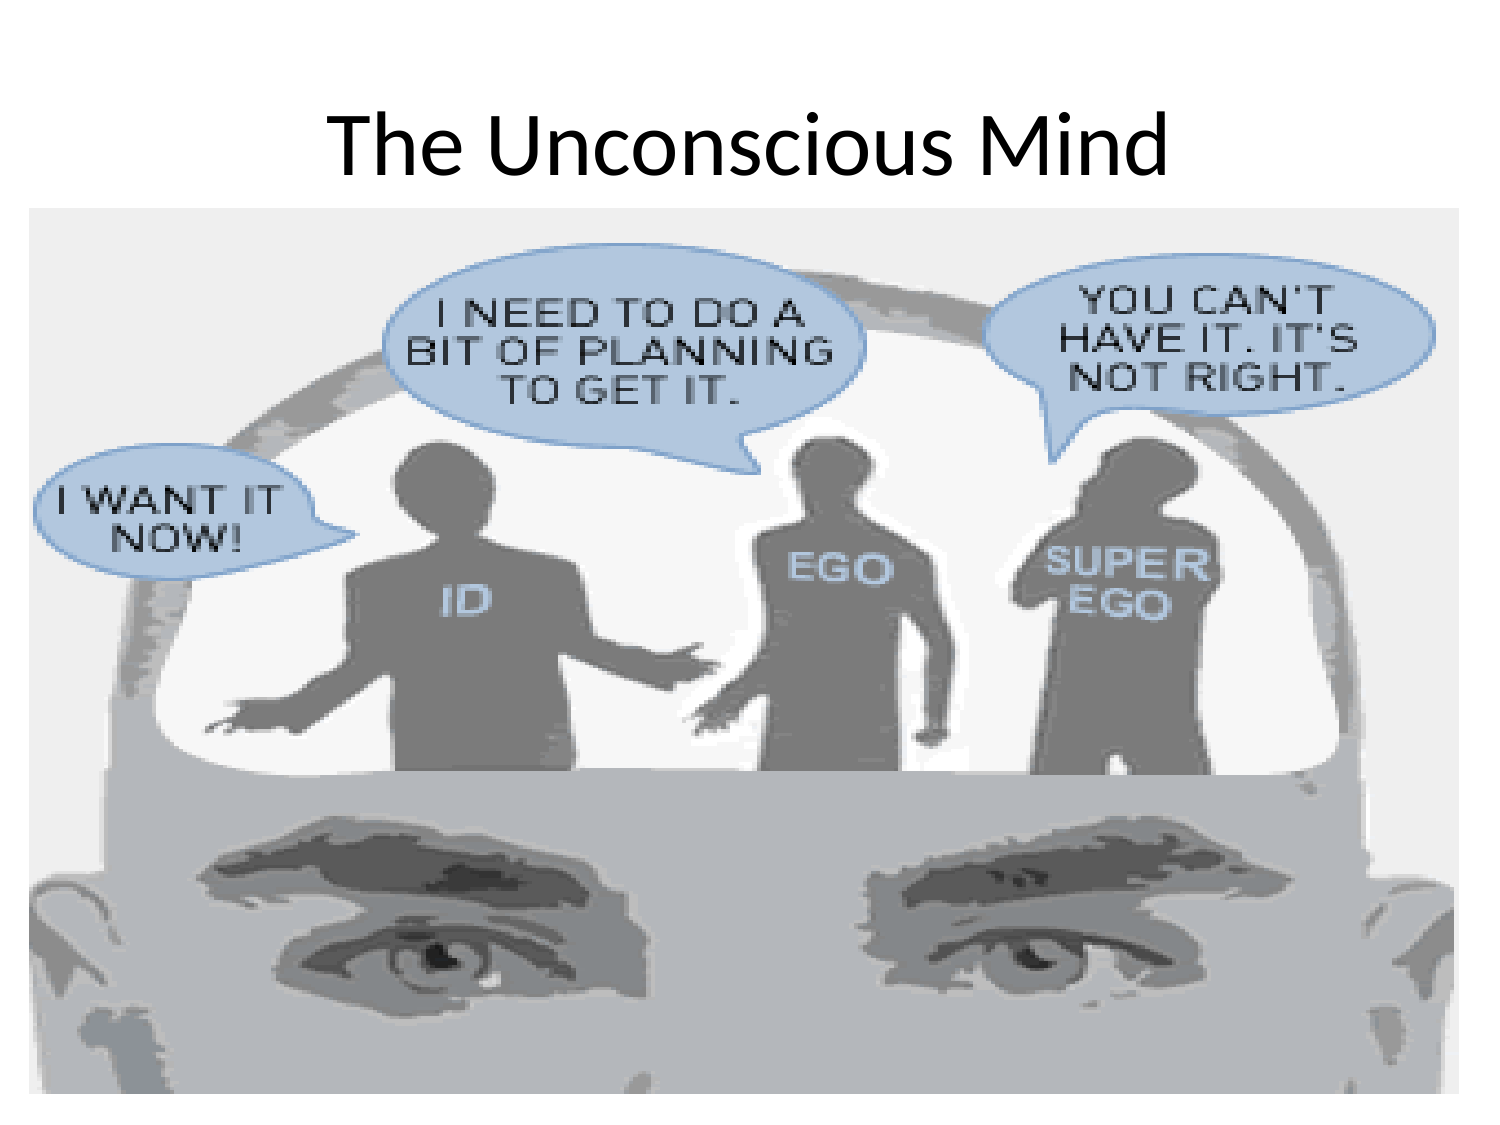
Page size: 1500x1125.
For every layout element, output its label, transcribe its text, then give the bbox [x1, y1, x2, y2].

picture [29, 207, 1459, 1095]
title The Unconscious Mind [75, 45, 1425, 206]
